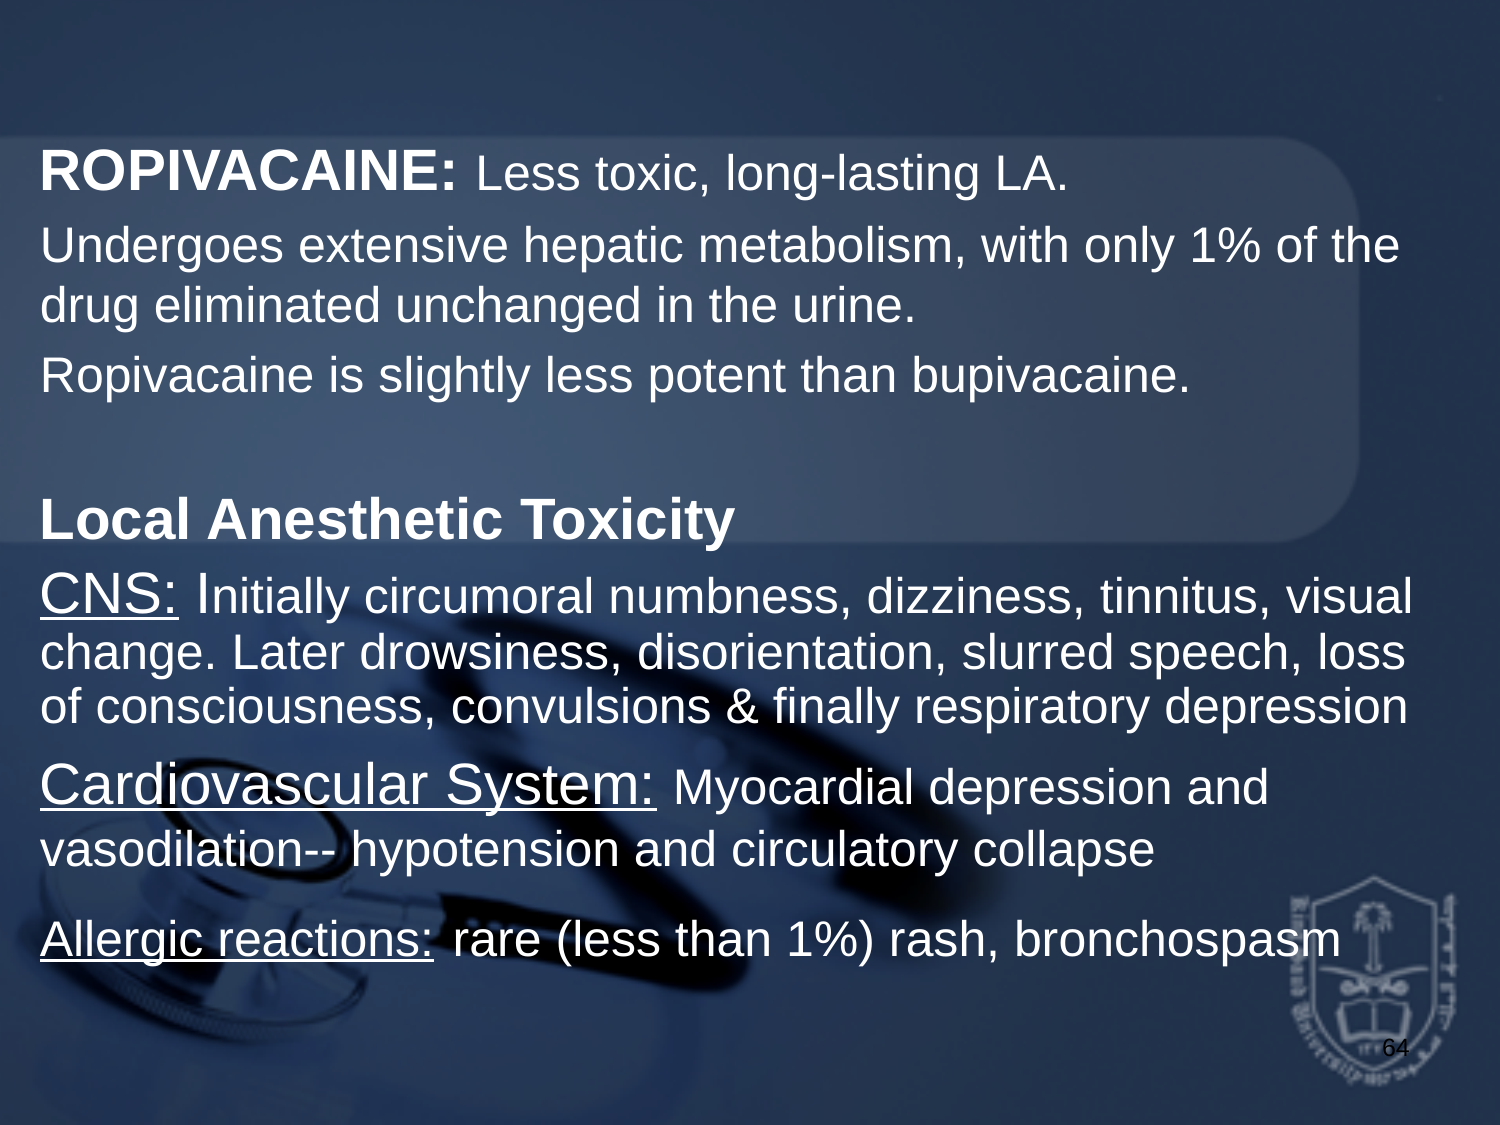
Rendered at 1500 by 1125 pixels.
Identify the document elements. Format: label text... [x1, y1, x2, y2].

list ROPIVACAINE: Less toxic, long-lasting LA. Undergoes extensive hepatic metabolism, with only 1% of the drug eliminated unchanged in the urine. Ropivacaine is slightly less potent than bupivacaine. Local Anesthetic Toxicity CNS: Initially circumoral numbness, dizziness, tinnitus, visual change. Later drowsiness, disorientation, slurred speech, loss of consciousness, convulsions & finally respiratory depression Cardiovascular System: Myocardial depression and vasodilation-- hypotension and circulatory collapse Allergic reactions: rare (less than 1%) rash, bronchospasm [24, 125, 1463, 1100]
slide_number 64 [1074, 1024, 1426, 1103]
picture [0, 0, 1500, 1125]
